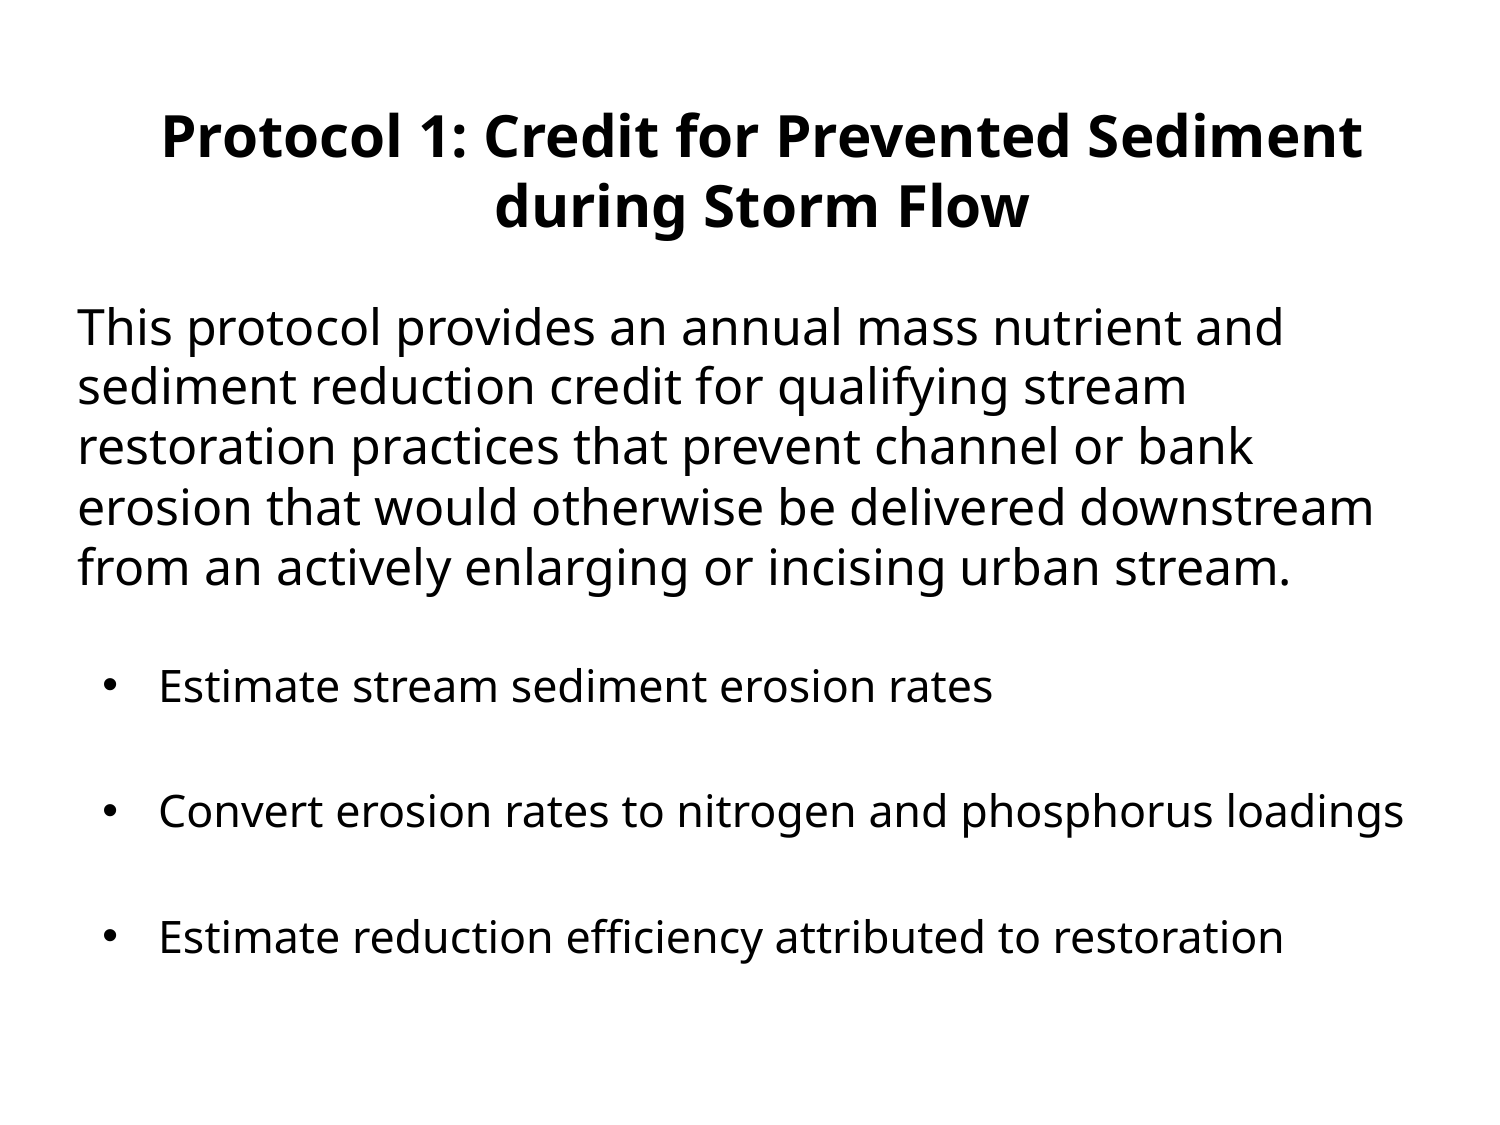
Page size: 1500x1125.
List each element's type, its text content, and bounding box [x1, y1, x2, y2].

subtitle This protocol provides an annual mass nutrient and sediment reduction credit for qualifying stream restoration practices that prevent channel or bank erosion that would otherwise be delivered downstream from an actively enlarging or incising urban stream. [62, 287, 1438, 663]
title Protocol 1: Credit for Prevented Sediment during Storm Flow [62, 75, 1463, 263]
text_box Estimate stream sediment erosion rates Convert erosion rates to nitrogen and phosphorus loadings Estimate reduction efficiency attributed to restoration [87, 649, 1438, 1013]
